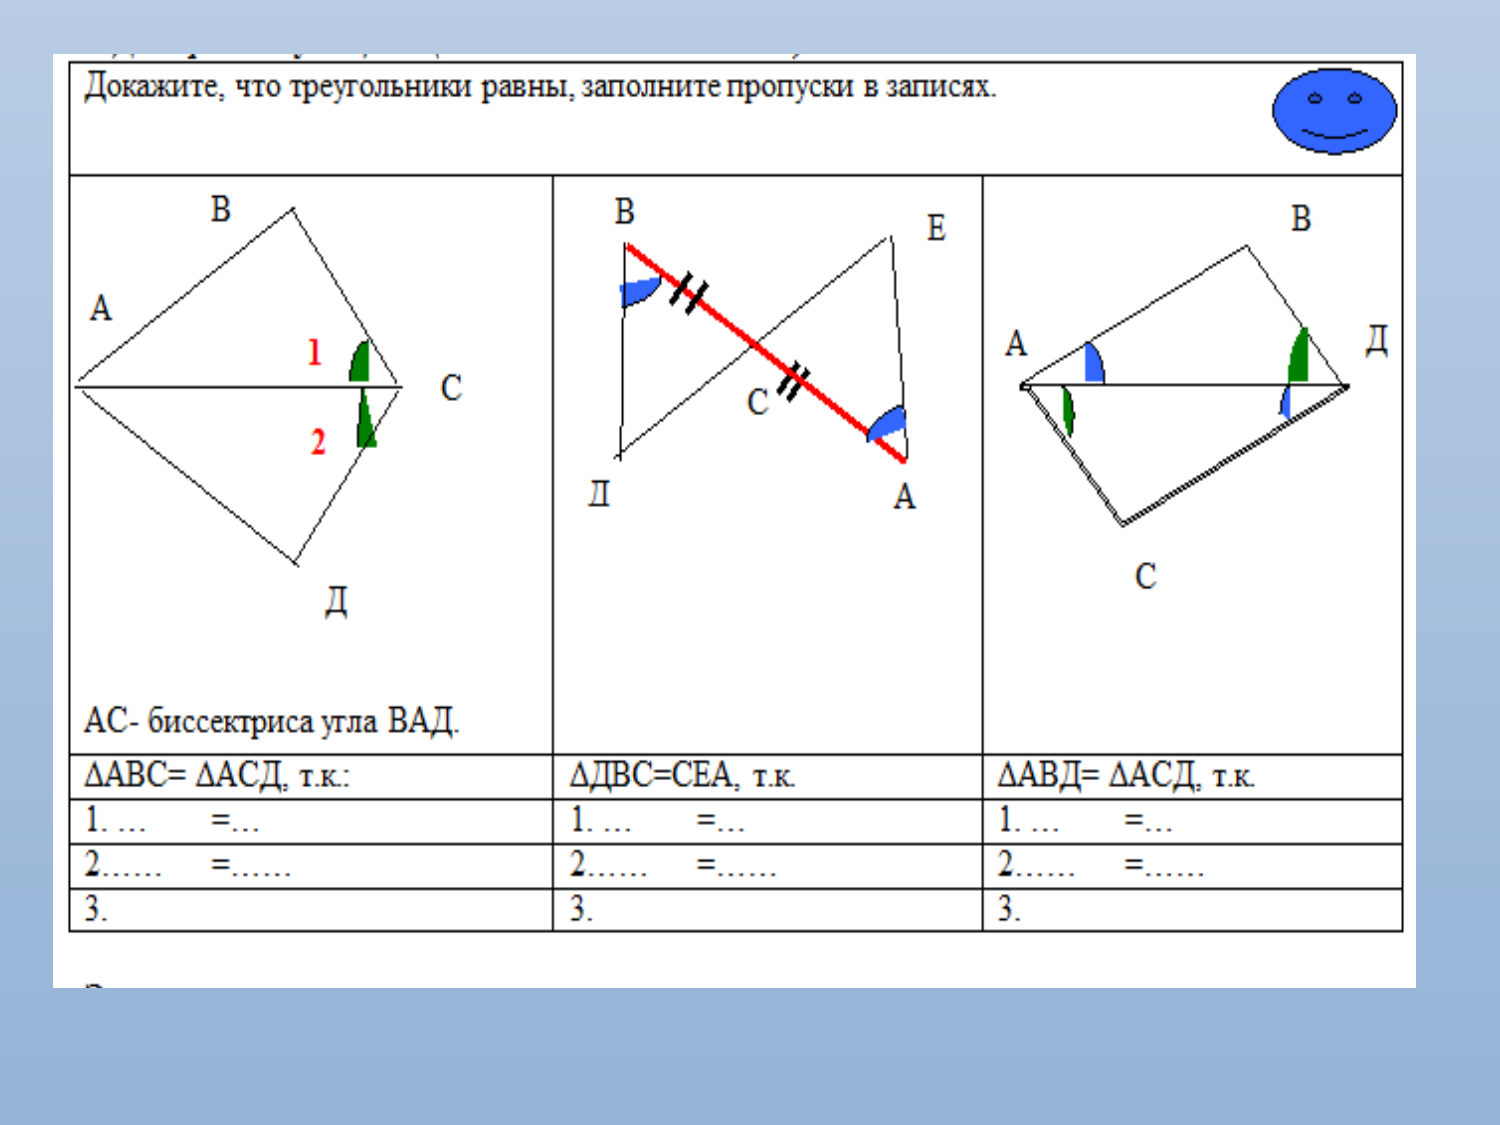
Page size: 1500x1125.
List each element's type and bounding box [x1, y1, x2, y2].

picture [52, 54, 1436, 988]
